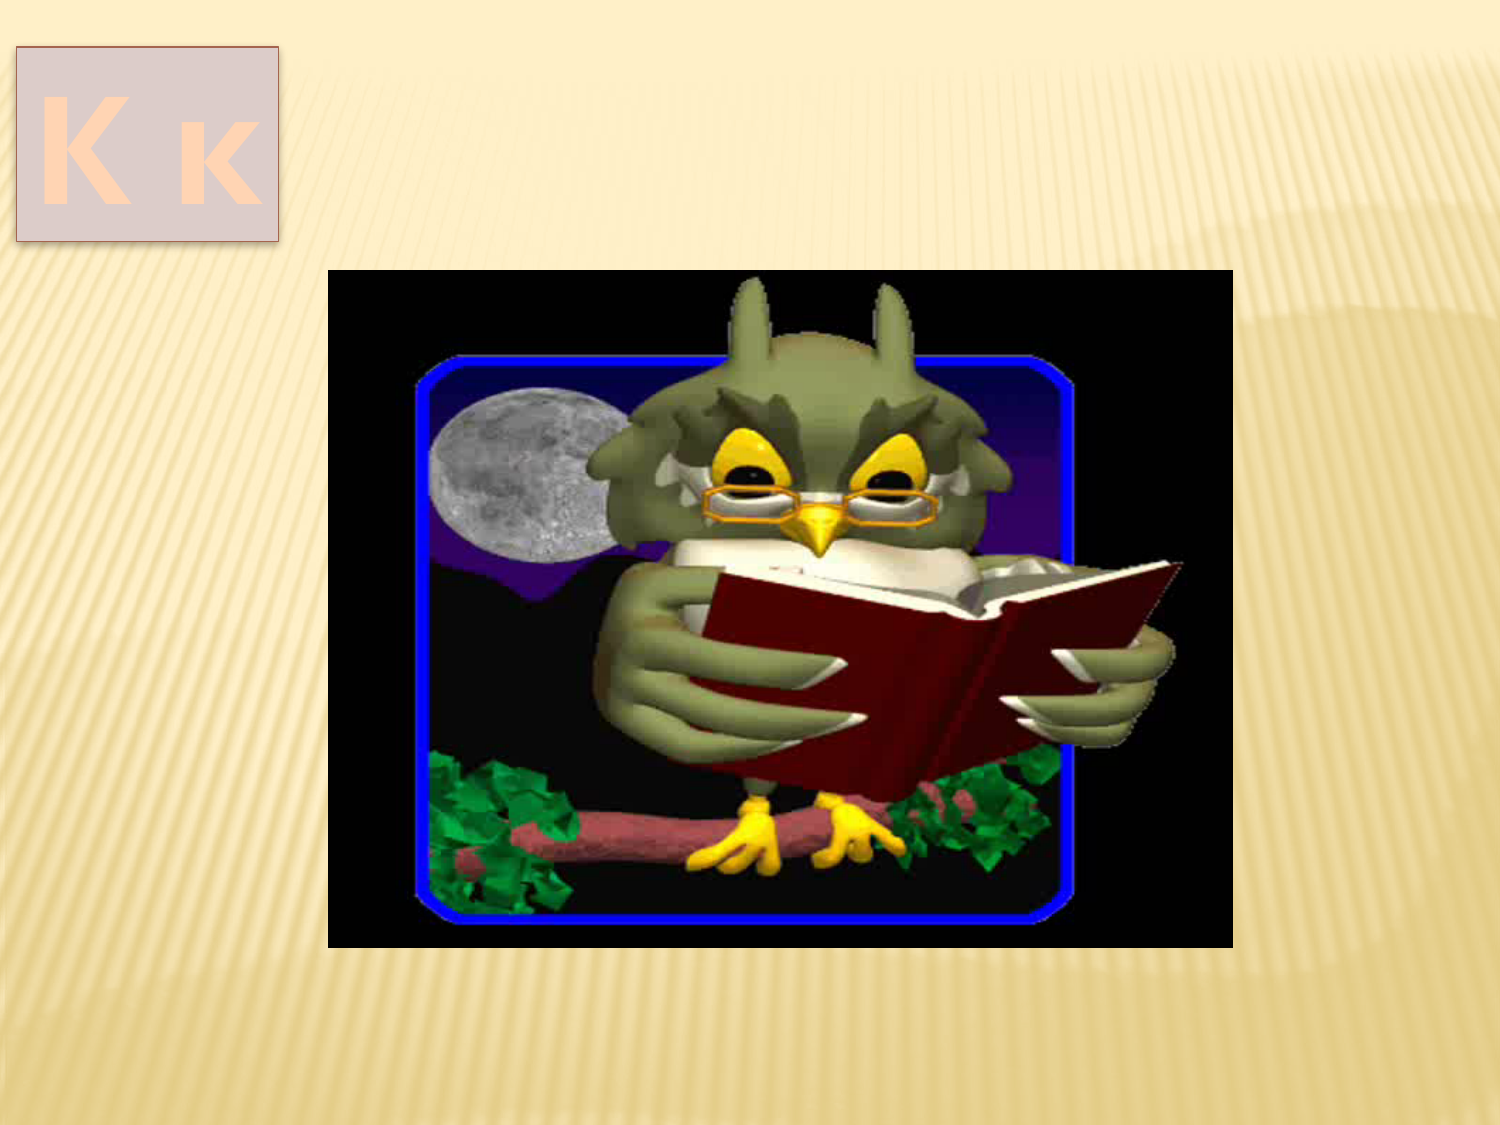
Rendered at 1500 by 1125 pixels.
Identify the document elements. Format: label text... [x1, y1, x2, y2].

text_box К к [16, 46, 279, 242]
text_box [327, 269, 1235, 949]
